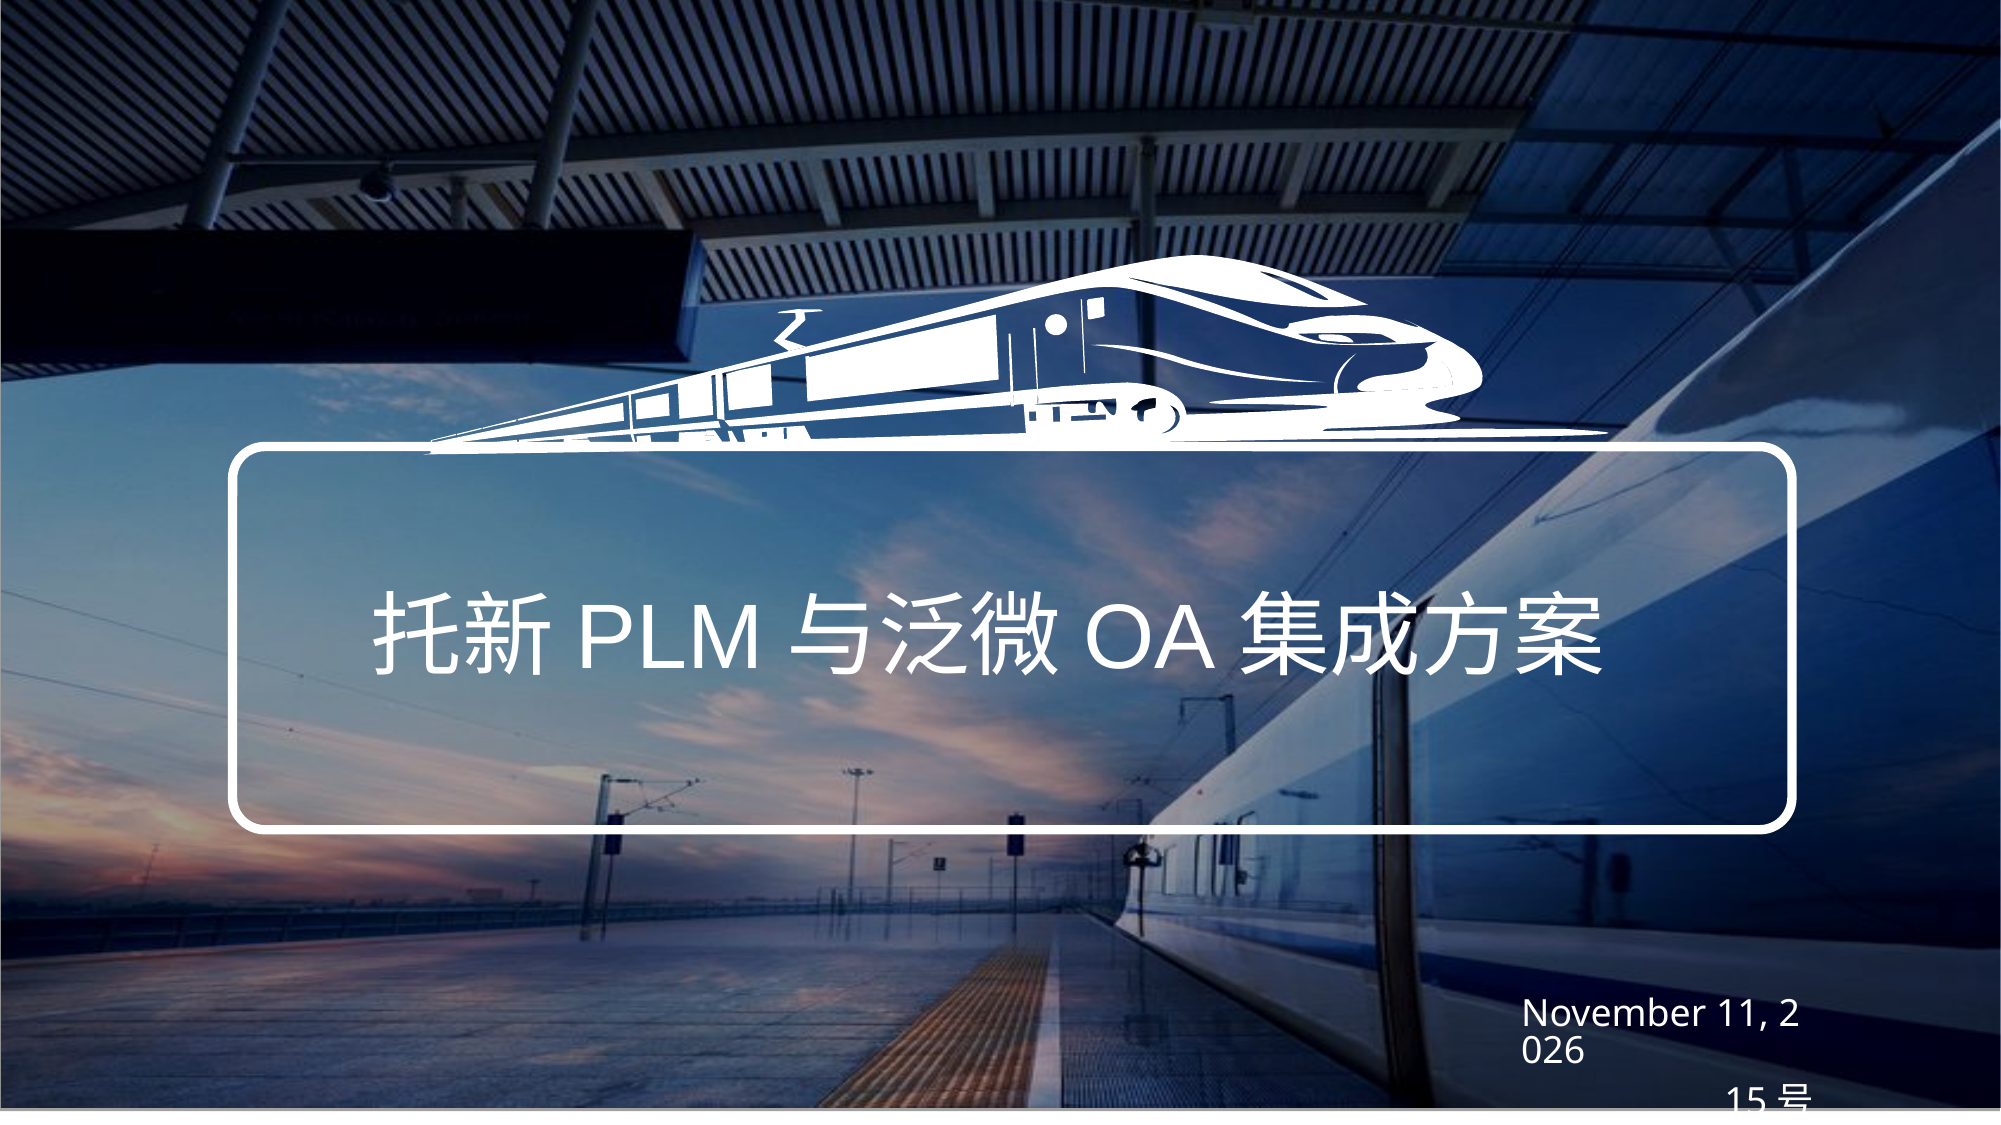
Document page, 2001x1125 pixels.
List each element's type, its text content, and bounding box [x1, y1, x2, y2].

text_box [232, 261, 1792, 830]
text_box 2023年8月15号 [1506, 981, 1829, 1093]
text_box [0, 0, 2000, 1112]
